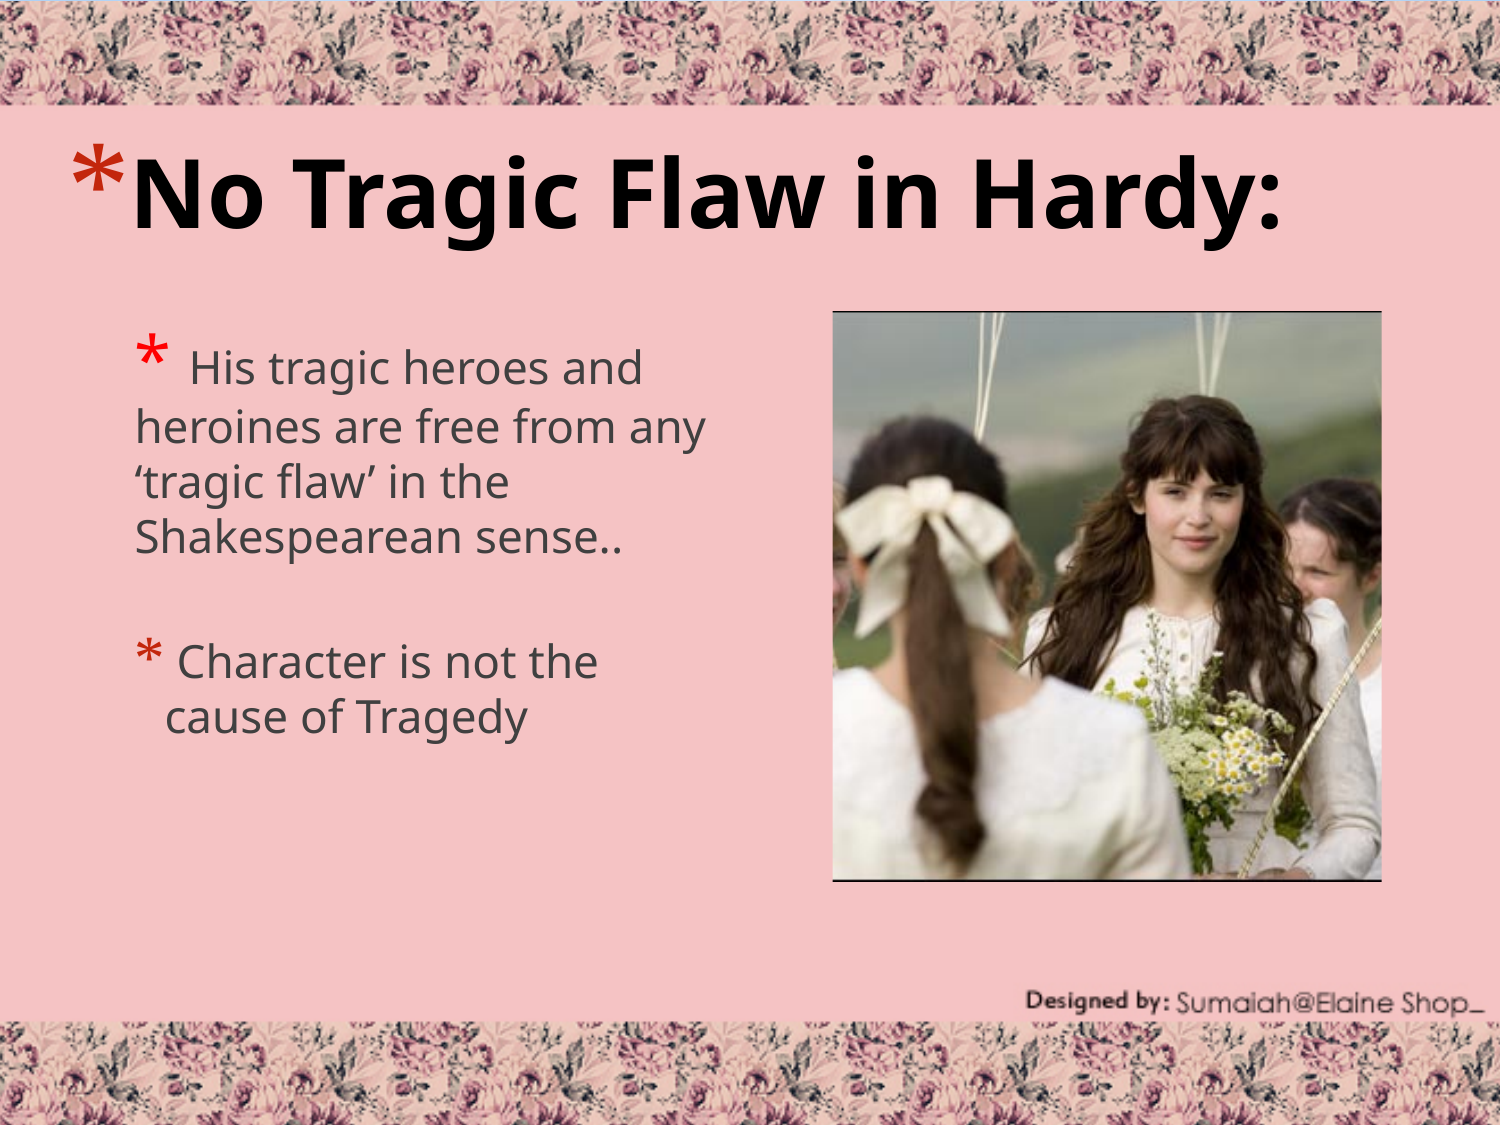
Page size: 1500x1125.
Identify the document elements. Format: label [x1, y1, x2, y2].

picture [0, 1, 1500, 1125]
list [832, 311, 1382, 882]
